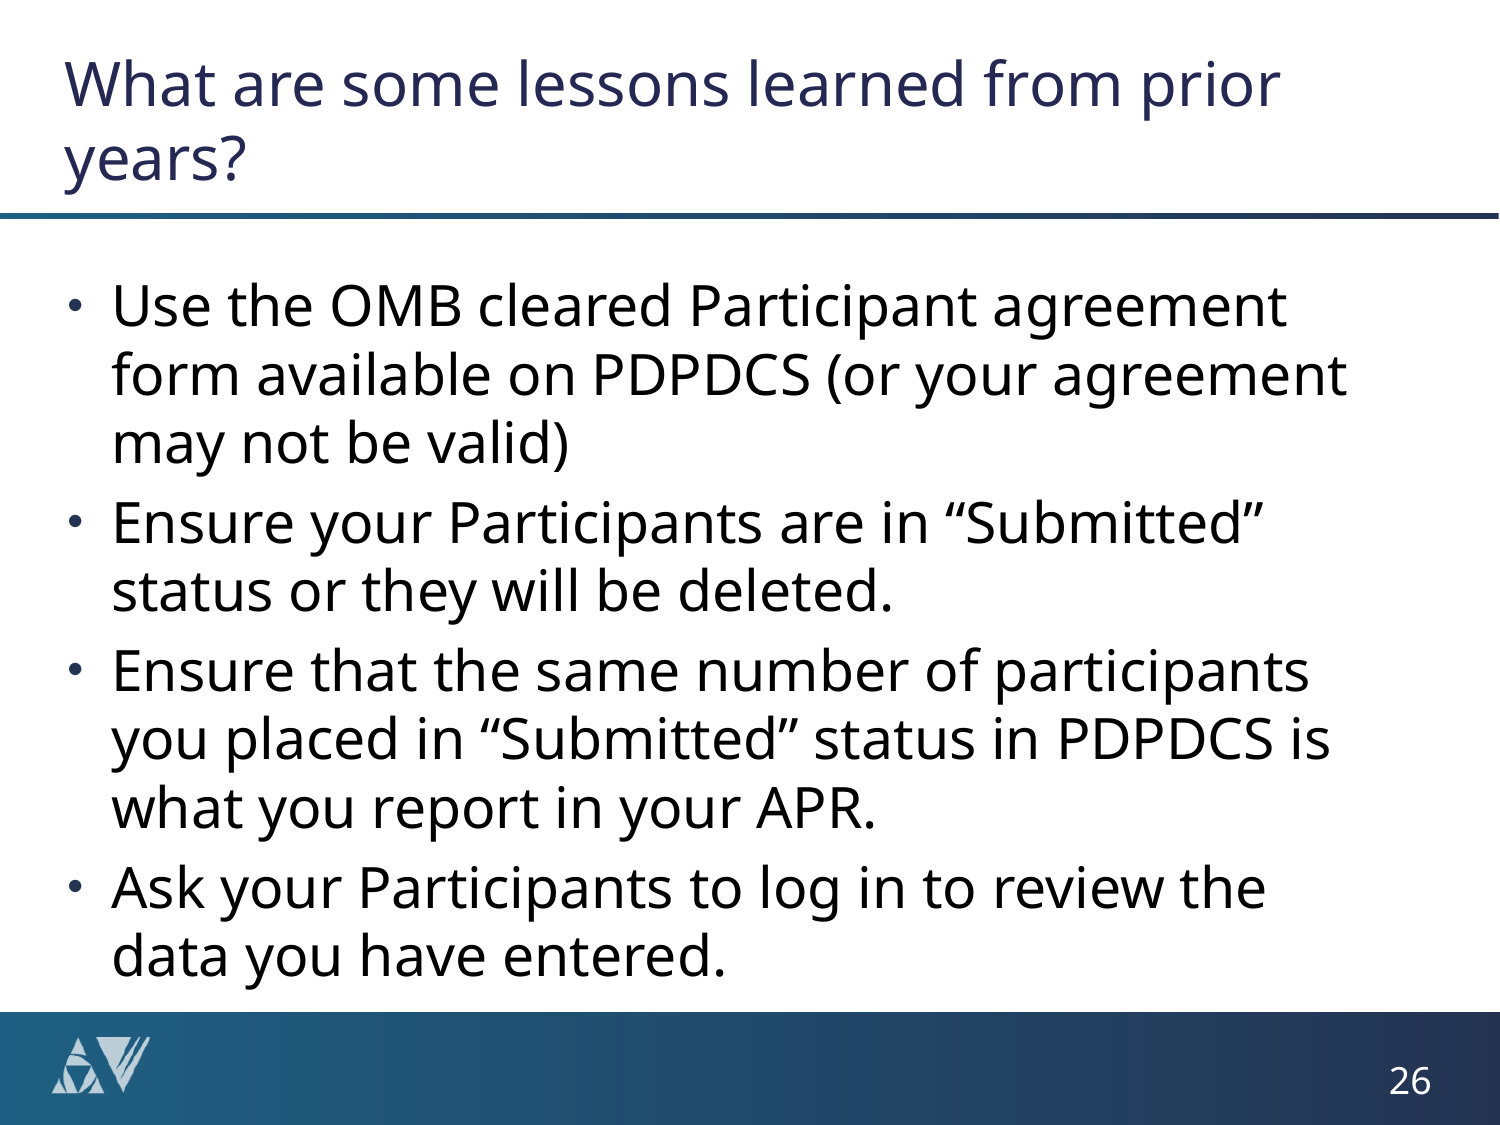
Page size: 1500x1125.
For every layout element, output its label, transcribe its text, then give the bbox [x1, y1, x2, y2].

slide_number 26 [1374, 1050, 1462, 1091]
picture [50, 1037, 150, 1094]
list Use the OMB cleared Participant agreement form available on PDPDCS (or your agreement may not be valid) Ensure your Participants are in “Submitted” status or they will be deleted. Ensure that the same number of participants you placed in “Submitted” status in PDPDCS is what you report in your APR. Ask your Participants to log in to review the data you have entered. [50, 262, 1388, 1000]
title What are some lessons learned from prior years? [50, 37, 1388, 200]
